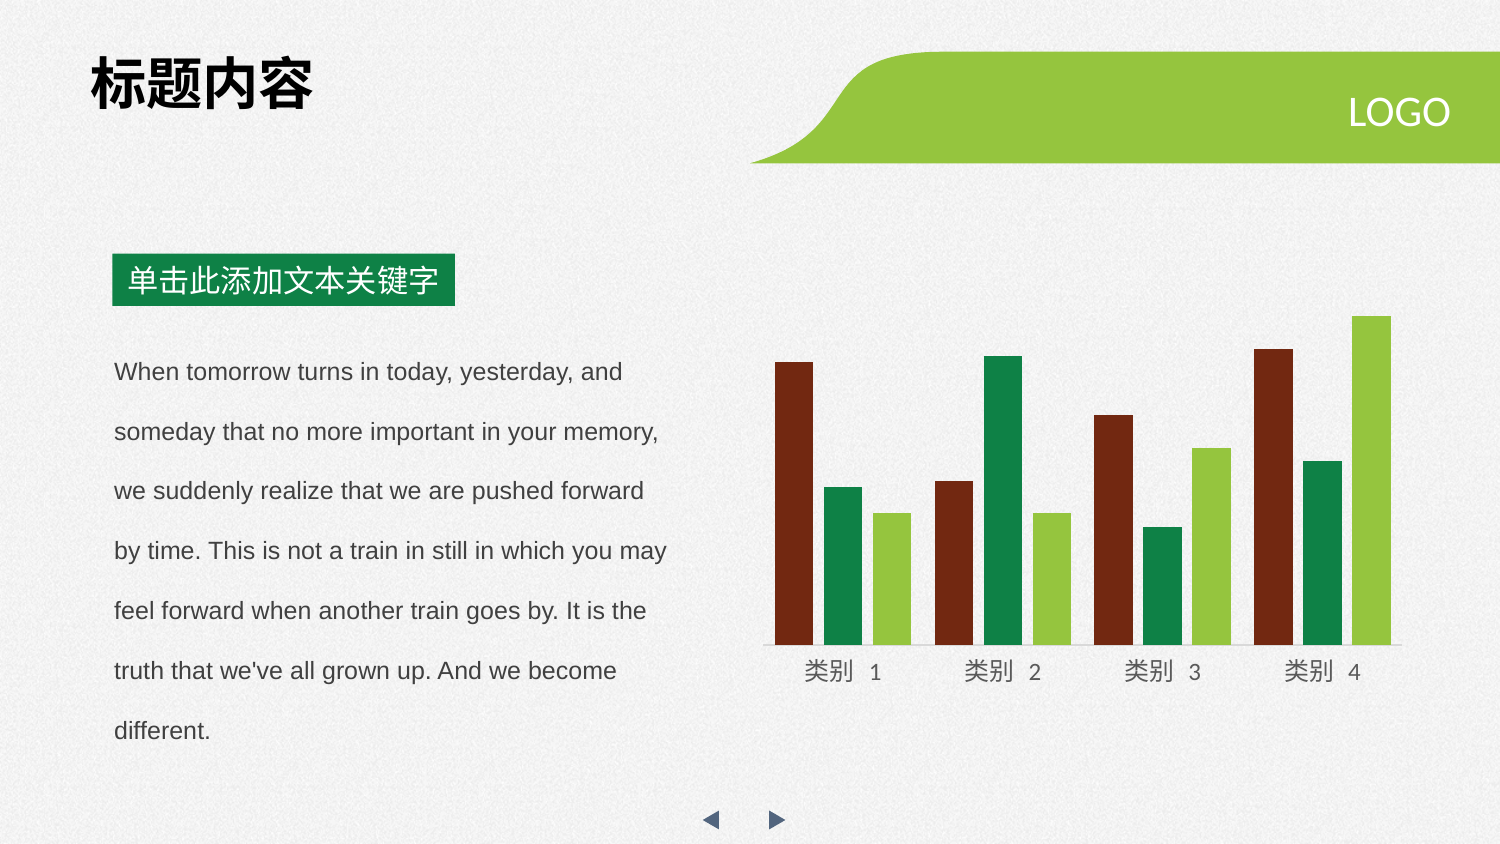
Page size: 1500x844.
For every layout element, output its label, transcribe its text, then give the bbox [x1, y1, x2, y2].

picture [0, 0, 1500, 844]
text_box 标题内容 [75, 41, 331, 124]
text_box When tomorrow turns in today, yesterday, and someday that no more important in your memory, we suddenly realize that we are pushed forward by time. This is not a train in still in which you may feel forward when another train goes by. It is the truth that we've all grown up. And we become different. [99, 317, 691, 752]
text_box [747, 49, 1500, 166]
text_box 单击此添加文本关键字 [112, 253, 455, 306]
text_box LOGO [1333, 75, 1466, 143]
chart [749, 240, 1416, 699]
